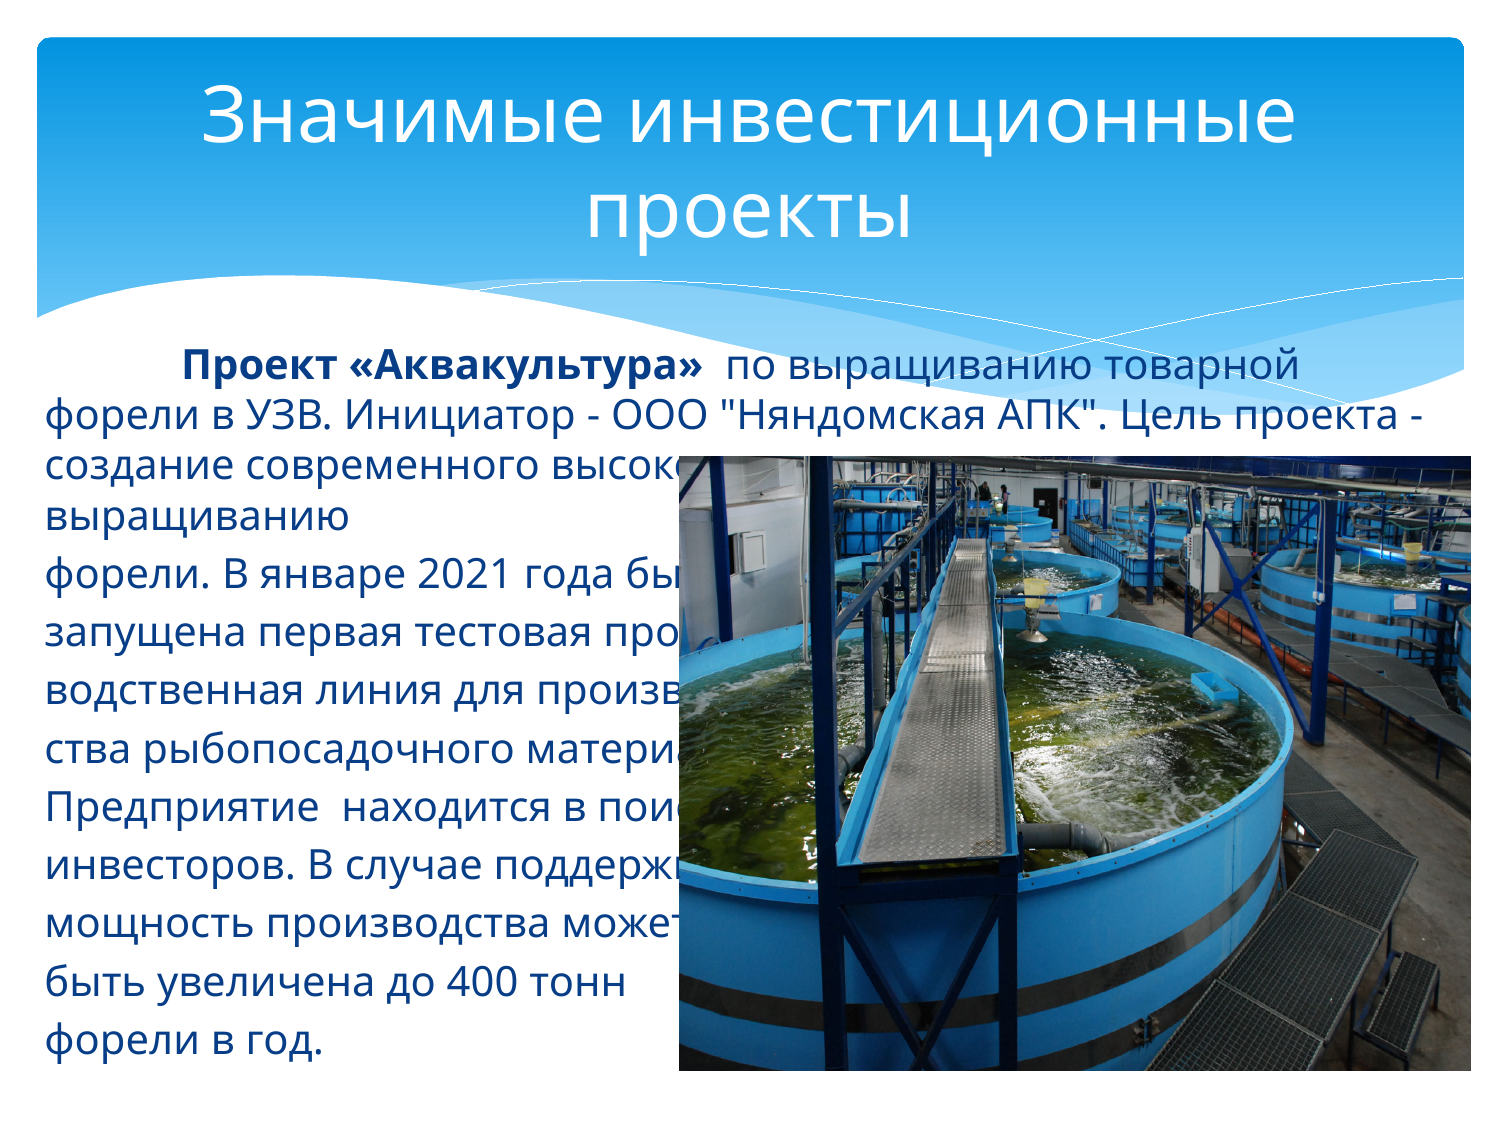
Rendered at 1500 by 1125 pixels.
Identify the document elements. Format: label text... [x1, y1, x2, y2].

picture [678, 455, 1471, 1071]
title Значимые инвестиционные проекты [75, 55, 1425, 261]
list Проект «Аквакультура» по выращиванию товарной форели в УЗВ. Инициатор - ООО "Няндомская АПК". Цель проекта - создание современного высокотехнологичного предприятия по выращиванию форели. В январе 2021 года была запущена первая тестовая произ водственная линия для производ- ства рыбопосадочного материала. Предприятие находится в поиске инвесторов. В случае поддержки мощность производства может быть увеличена до 400 тонн форели в год. [29, 326, 1447, 1071]
